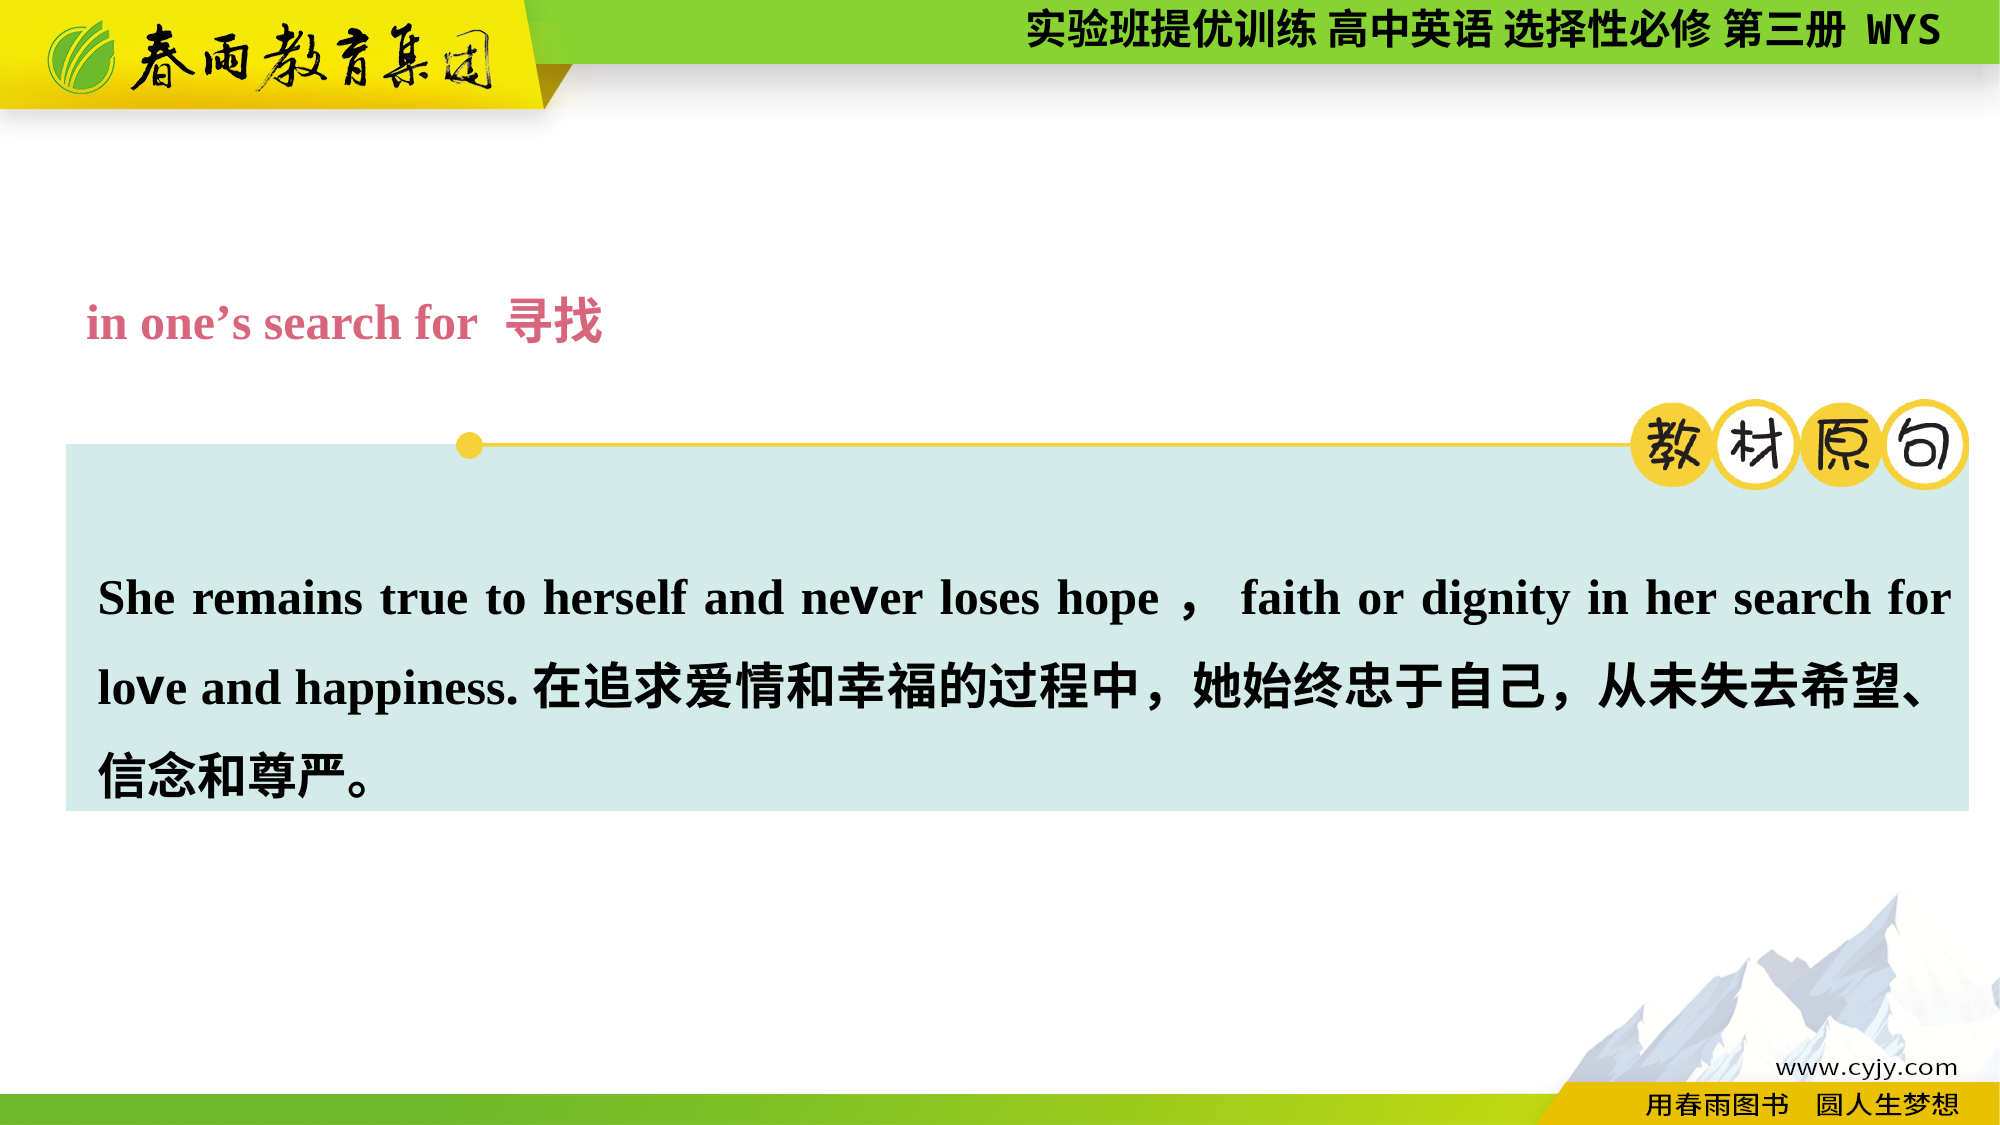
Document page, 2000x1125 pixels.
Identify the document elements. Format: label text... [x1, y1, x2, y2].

picture [0, 0, 2000, 1125]
list in one’s search for 寻找 [70, 252, 1956, 347]
